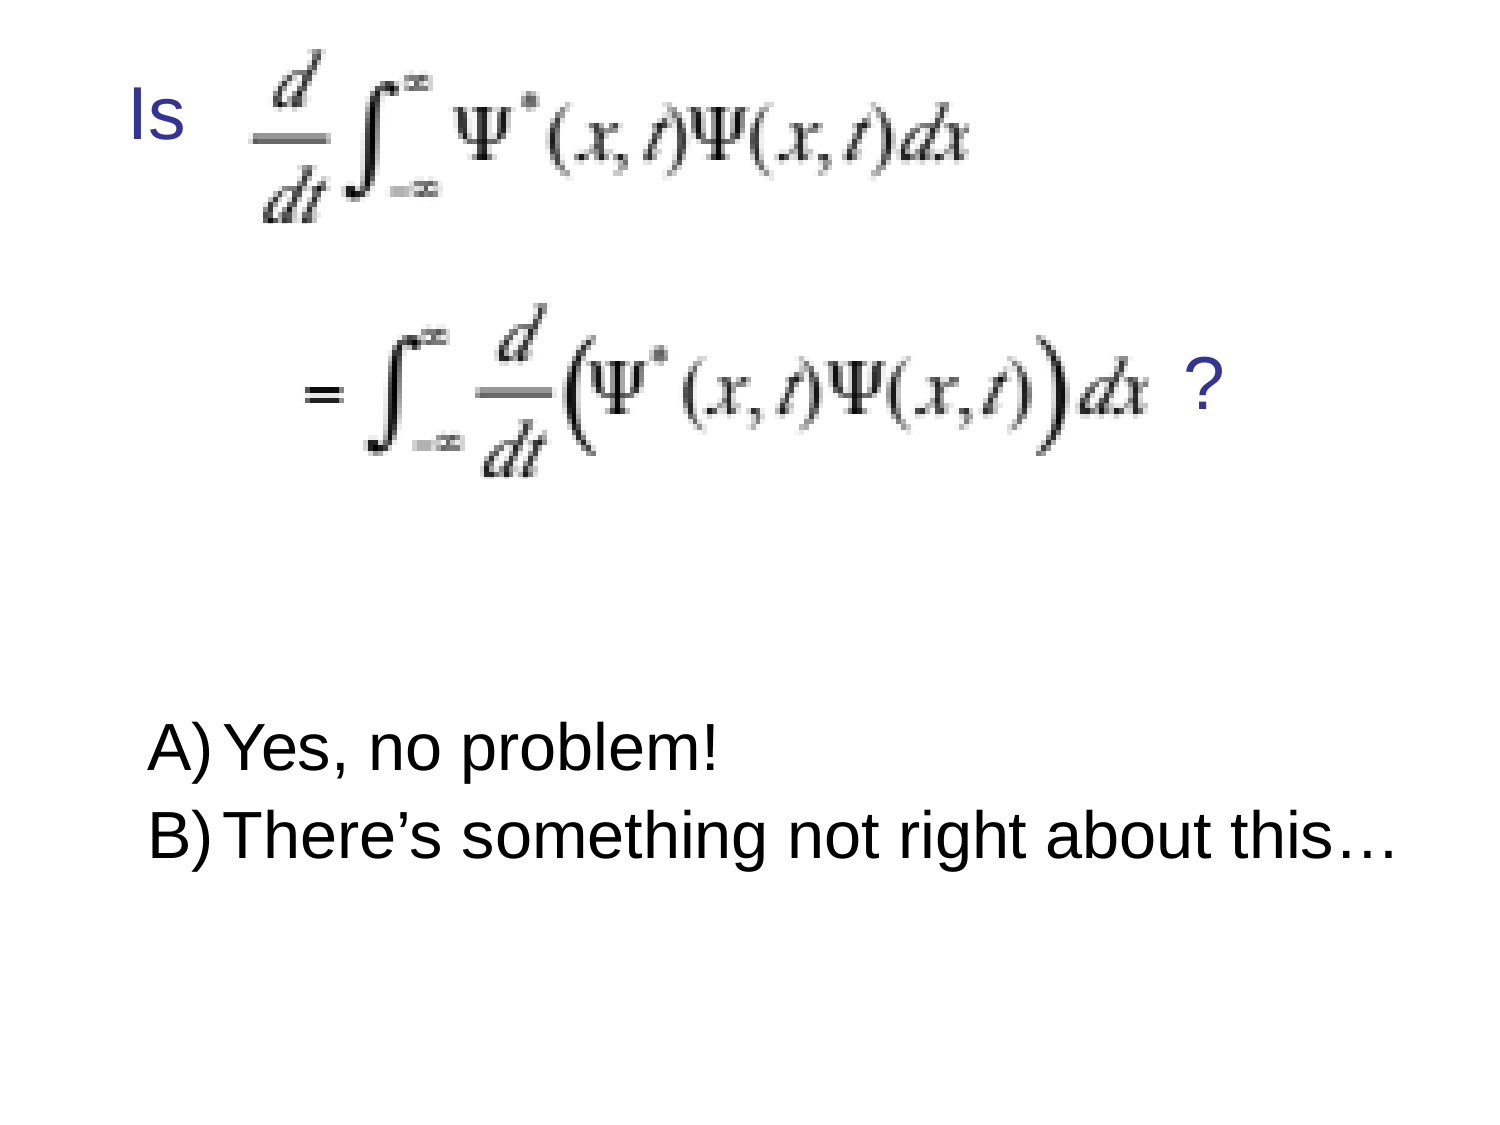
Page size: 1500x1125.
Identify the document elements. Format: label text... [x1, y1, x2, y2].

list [244, 39, 970, 224]
text_box Yes, no problem! There’s something not right about this… [132, 696, 1418, 879]
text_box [296, 293, 1149, 479]
title Is ? [112, 120, 1388, 369]
